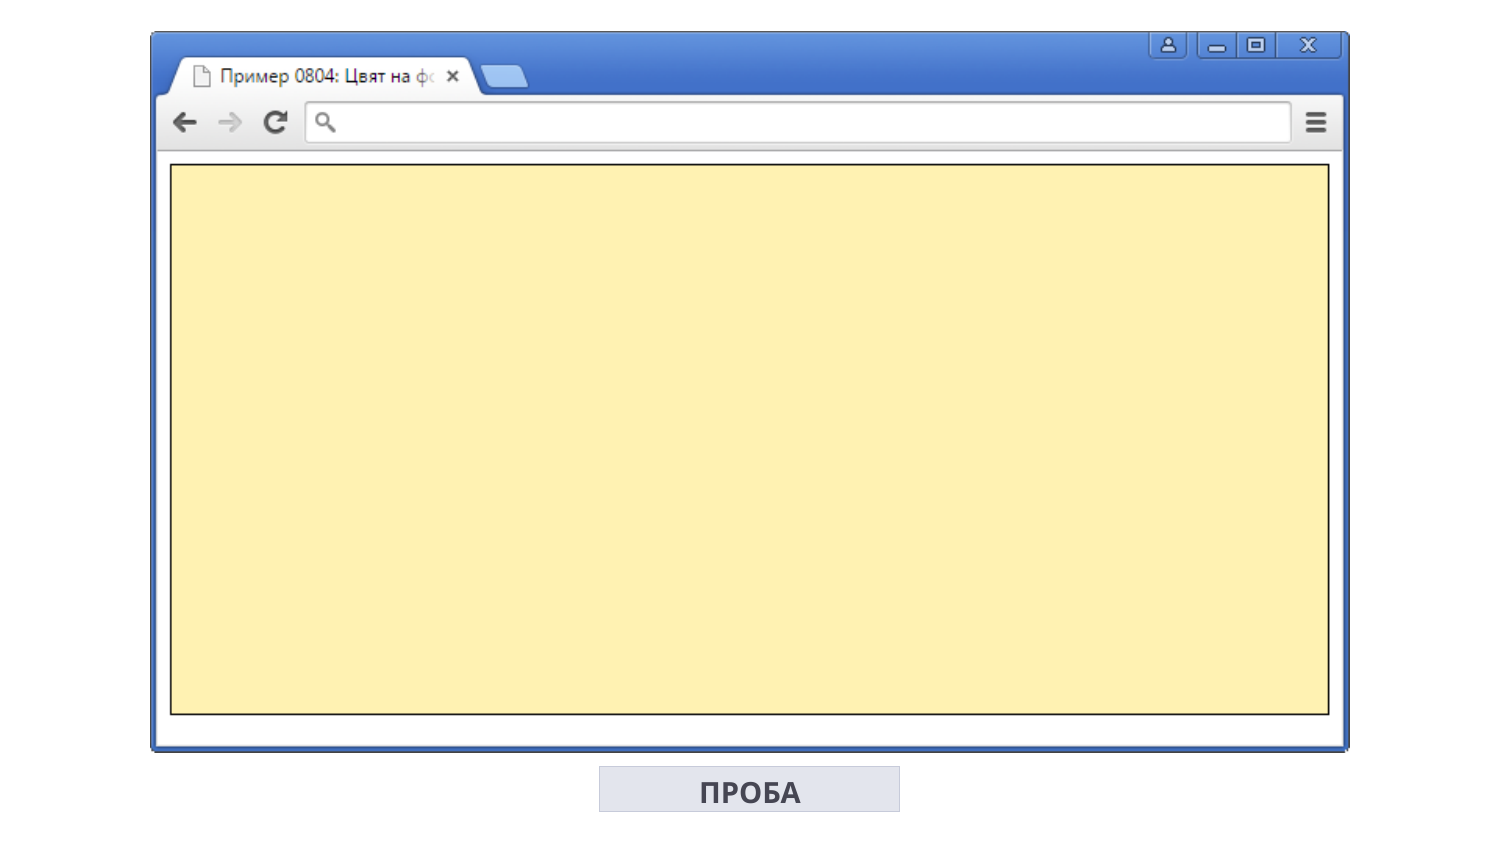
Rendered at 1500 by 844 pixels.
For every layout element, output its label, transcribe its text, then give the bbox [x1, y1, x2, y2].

text_box ПРОБА [599, 766, 900, 812]
picture [149, 31, 1351, 753]
